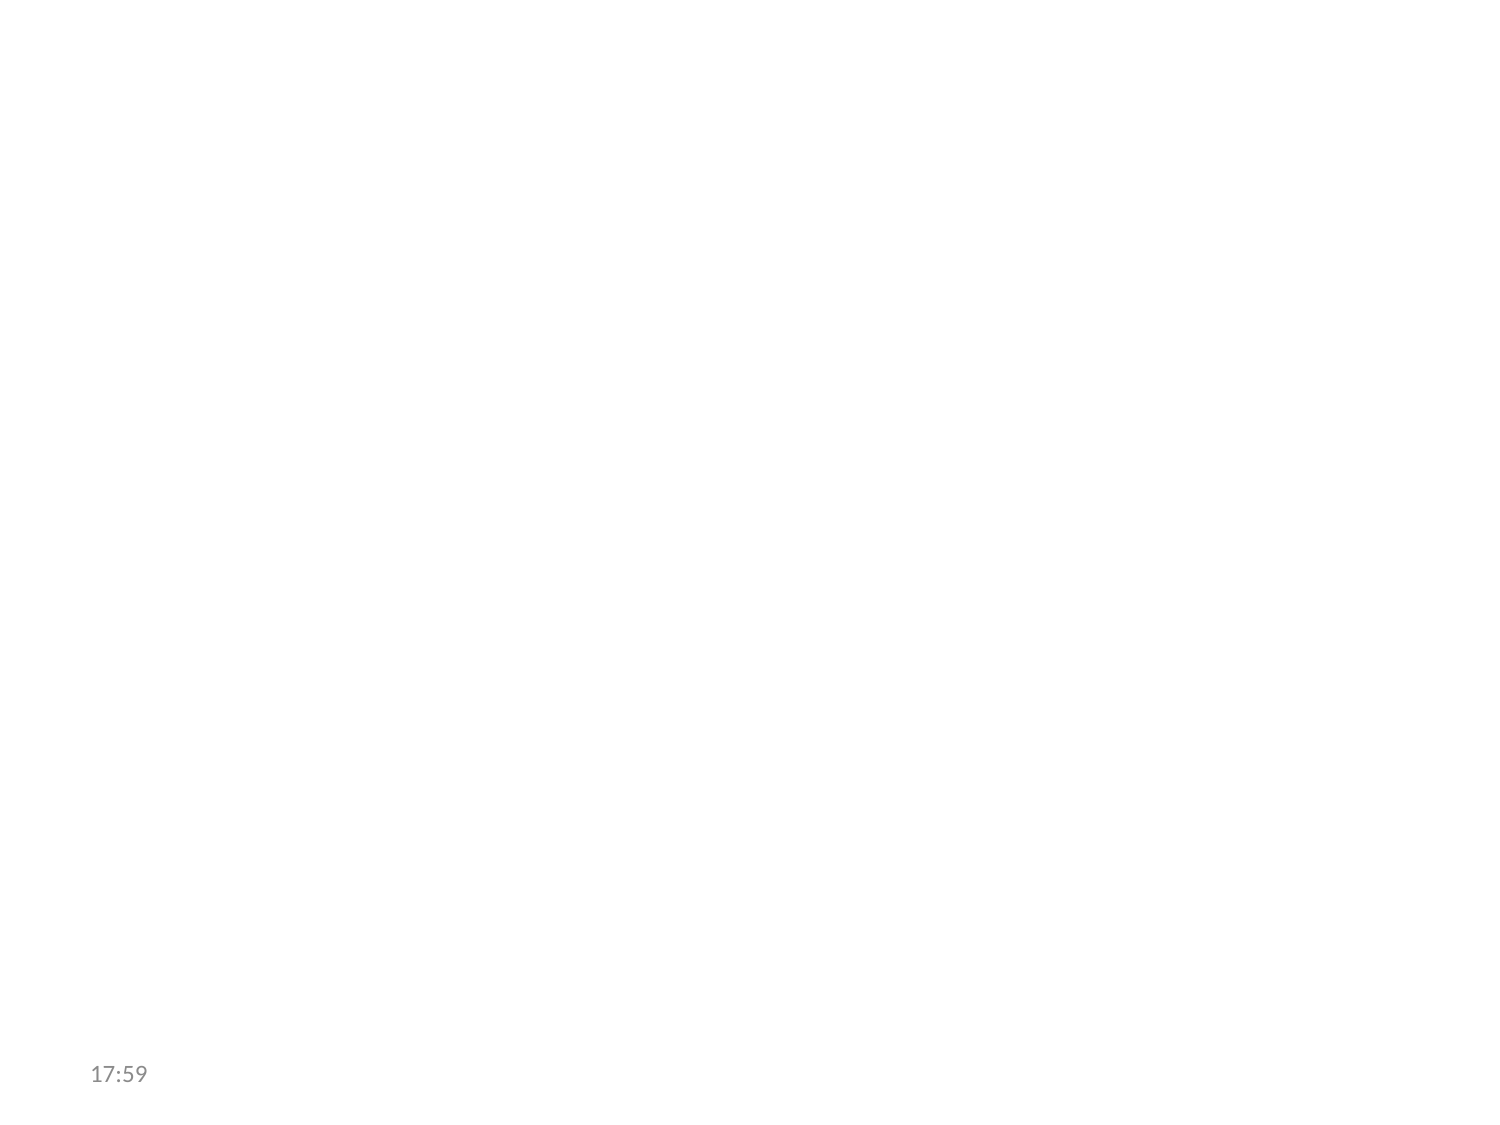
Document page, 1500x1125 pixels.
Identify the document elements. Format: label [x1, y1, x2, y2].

slide_number [75, 1042, 425, 1103]
